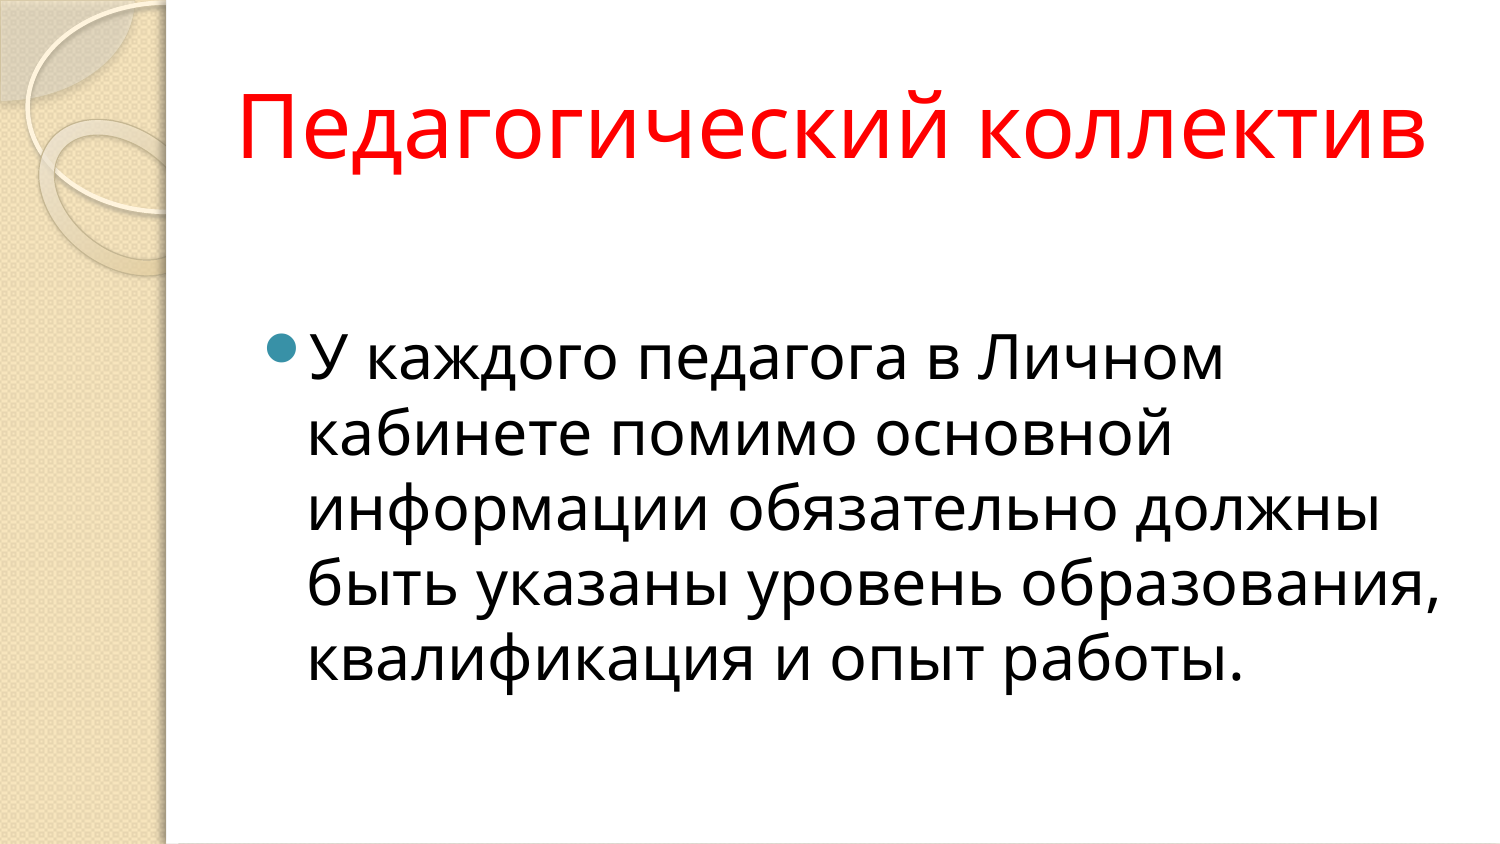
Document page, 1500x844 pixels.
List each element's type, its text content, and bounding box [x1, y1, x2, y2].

title Педагогический коллектив [199, 35, 1466, 211]
list У каждого педагога в Личном кабинете помимо основной информации обязательно должны быть указаны уровень образования, квалификация и опыт работы. [235, 222, 1466, 769]
